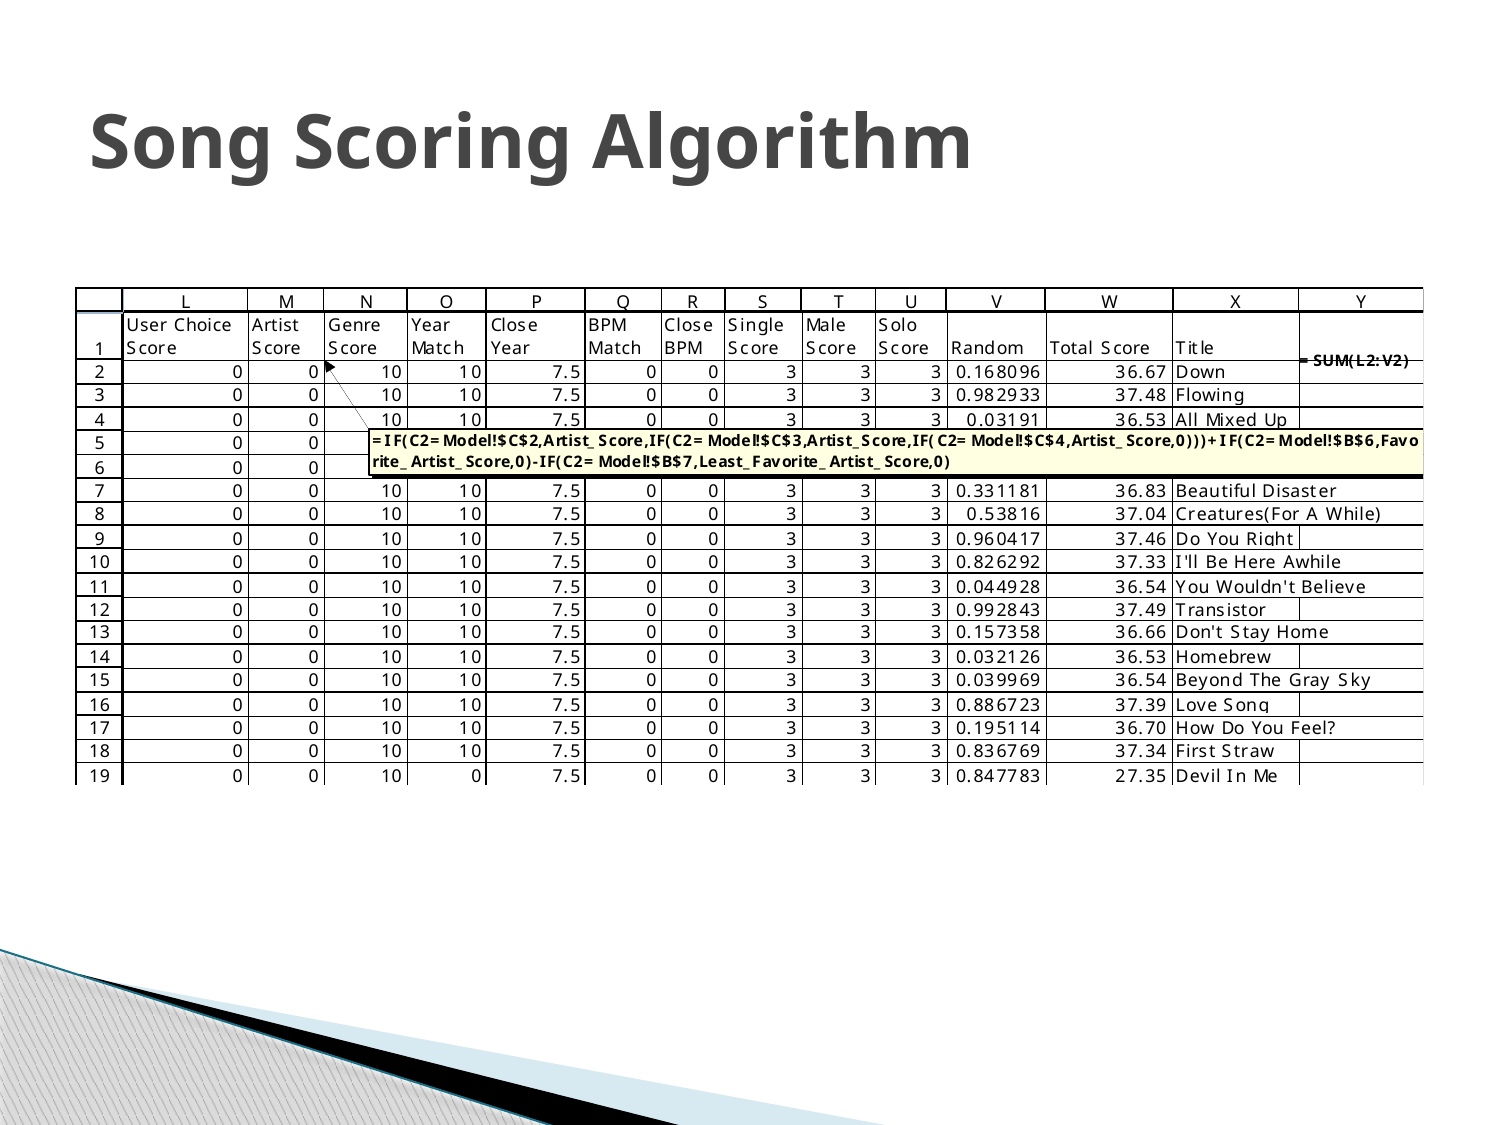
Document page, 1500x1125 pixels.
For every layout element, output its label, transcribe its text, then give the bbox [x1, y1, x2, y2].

title Song Scoring Algorithm [75, 45, 1425, 233]
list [74, 287, 1426, 787]
